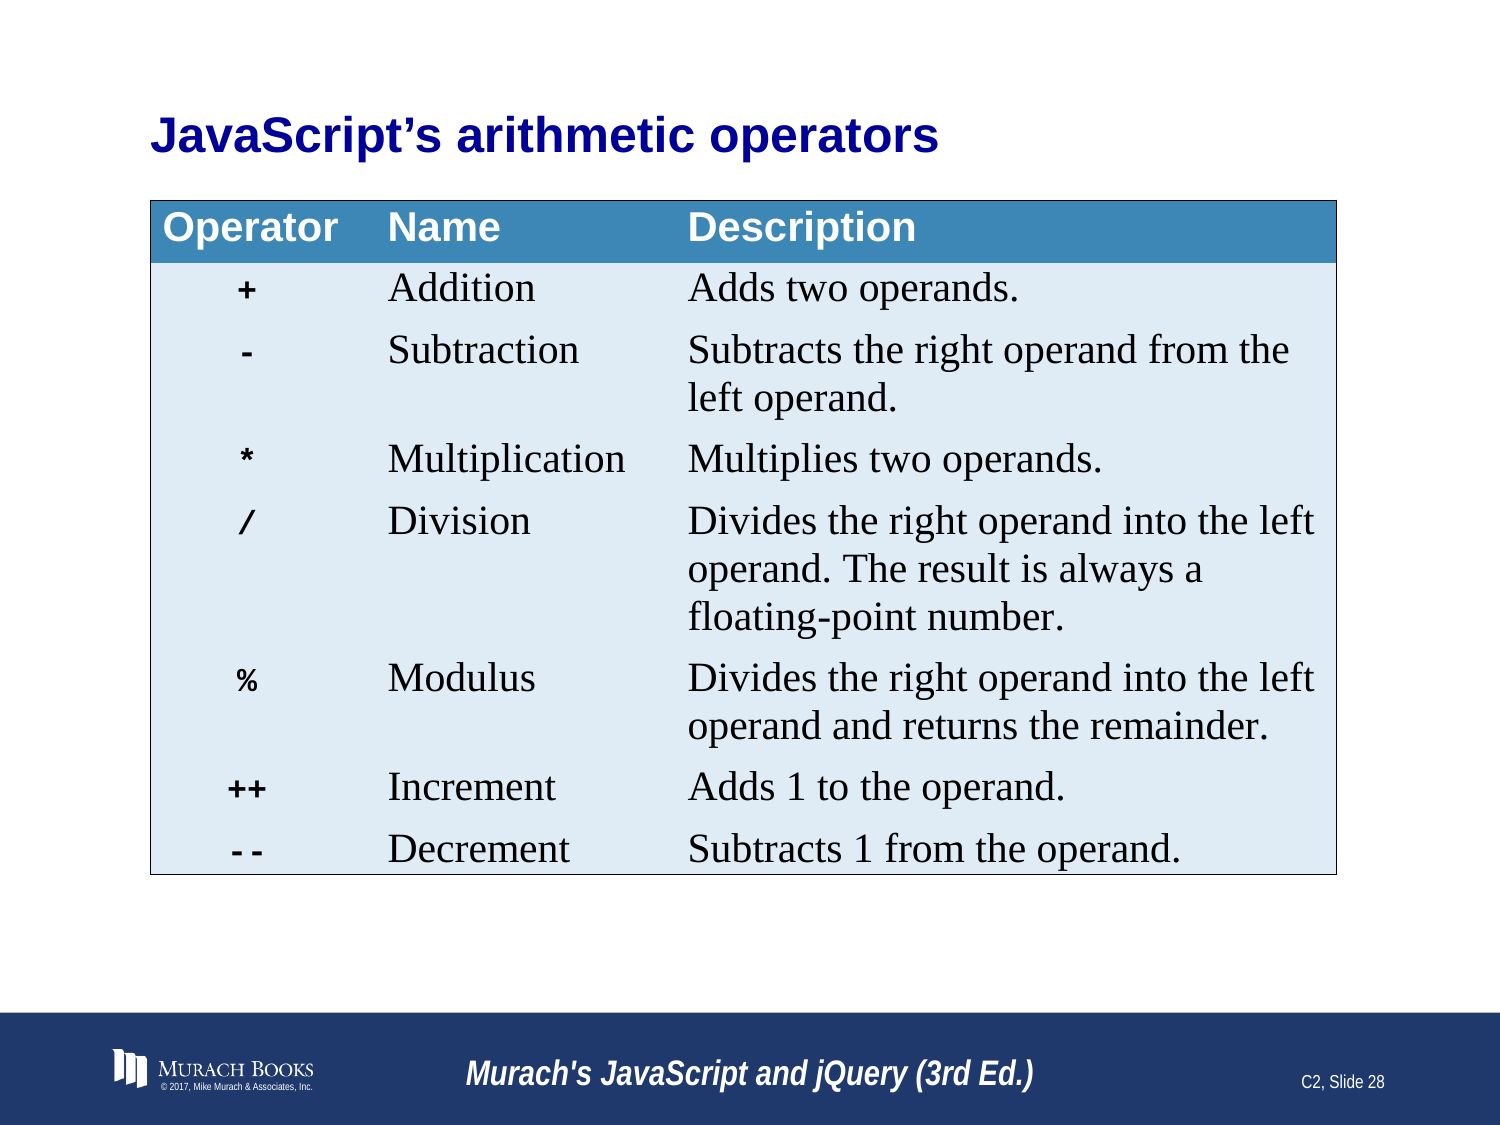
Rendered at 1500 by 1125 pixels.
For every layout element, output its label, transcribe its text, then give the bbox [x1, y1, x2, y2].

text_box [149, 186, 1363, 888]
slide_number C2, Slide 28 [1087, 1025, 1400, 1100]
title JavaScript’s arithmetic operators [150, 102, 1350, 164]
footer © 2017, Mike Murach & Associates, Inc. [12, 1025, 463, 1100]
slide_number Murach's JavaScript and jQuery (3rd Ed.) [463, 1025, 1050, 1100]
